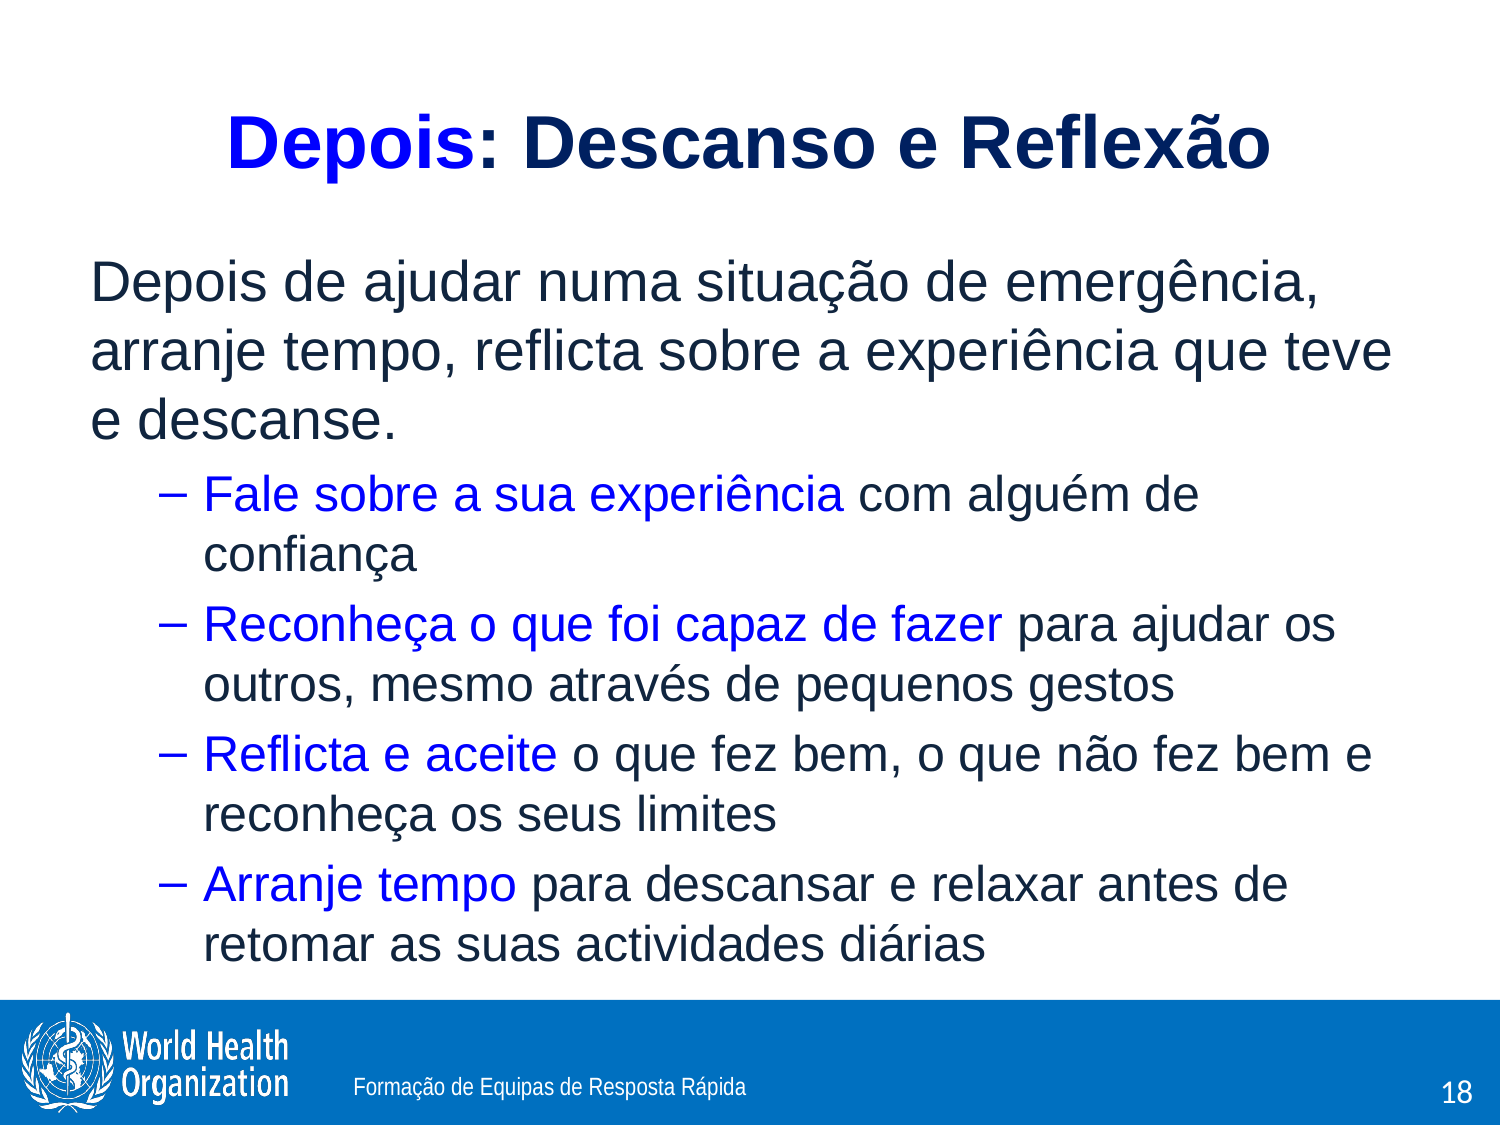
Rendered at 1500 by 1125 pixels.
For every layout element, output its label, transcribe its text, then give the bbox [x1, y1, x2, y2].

title Depois: Descanso e Reflexão [75, 45, 1425, 233]
picture [21, 1012, 288, 1113]
list Depois de ajudar numa situação de emergência, arranje tempo, reflicta sobre a experiência que teve e descanse. Fale sobre a sua experiência com alguém de confiança Reconheça o que foi capaz de fazer para ajudar os outros, mesmo através de pequenos gestos Reflicta e aceite o que fez bem, o que não fez bem e reconheça os seus limites Arranje tempo para descansar e relaxar antes de retomar as suas actividades diárias [75, 236, 1425, 980]
